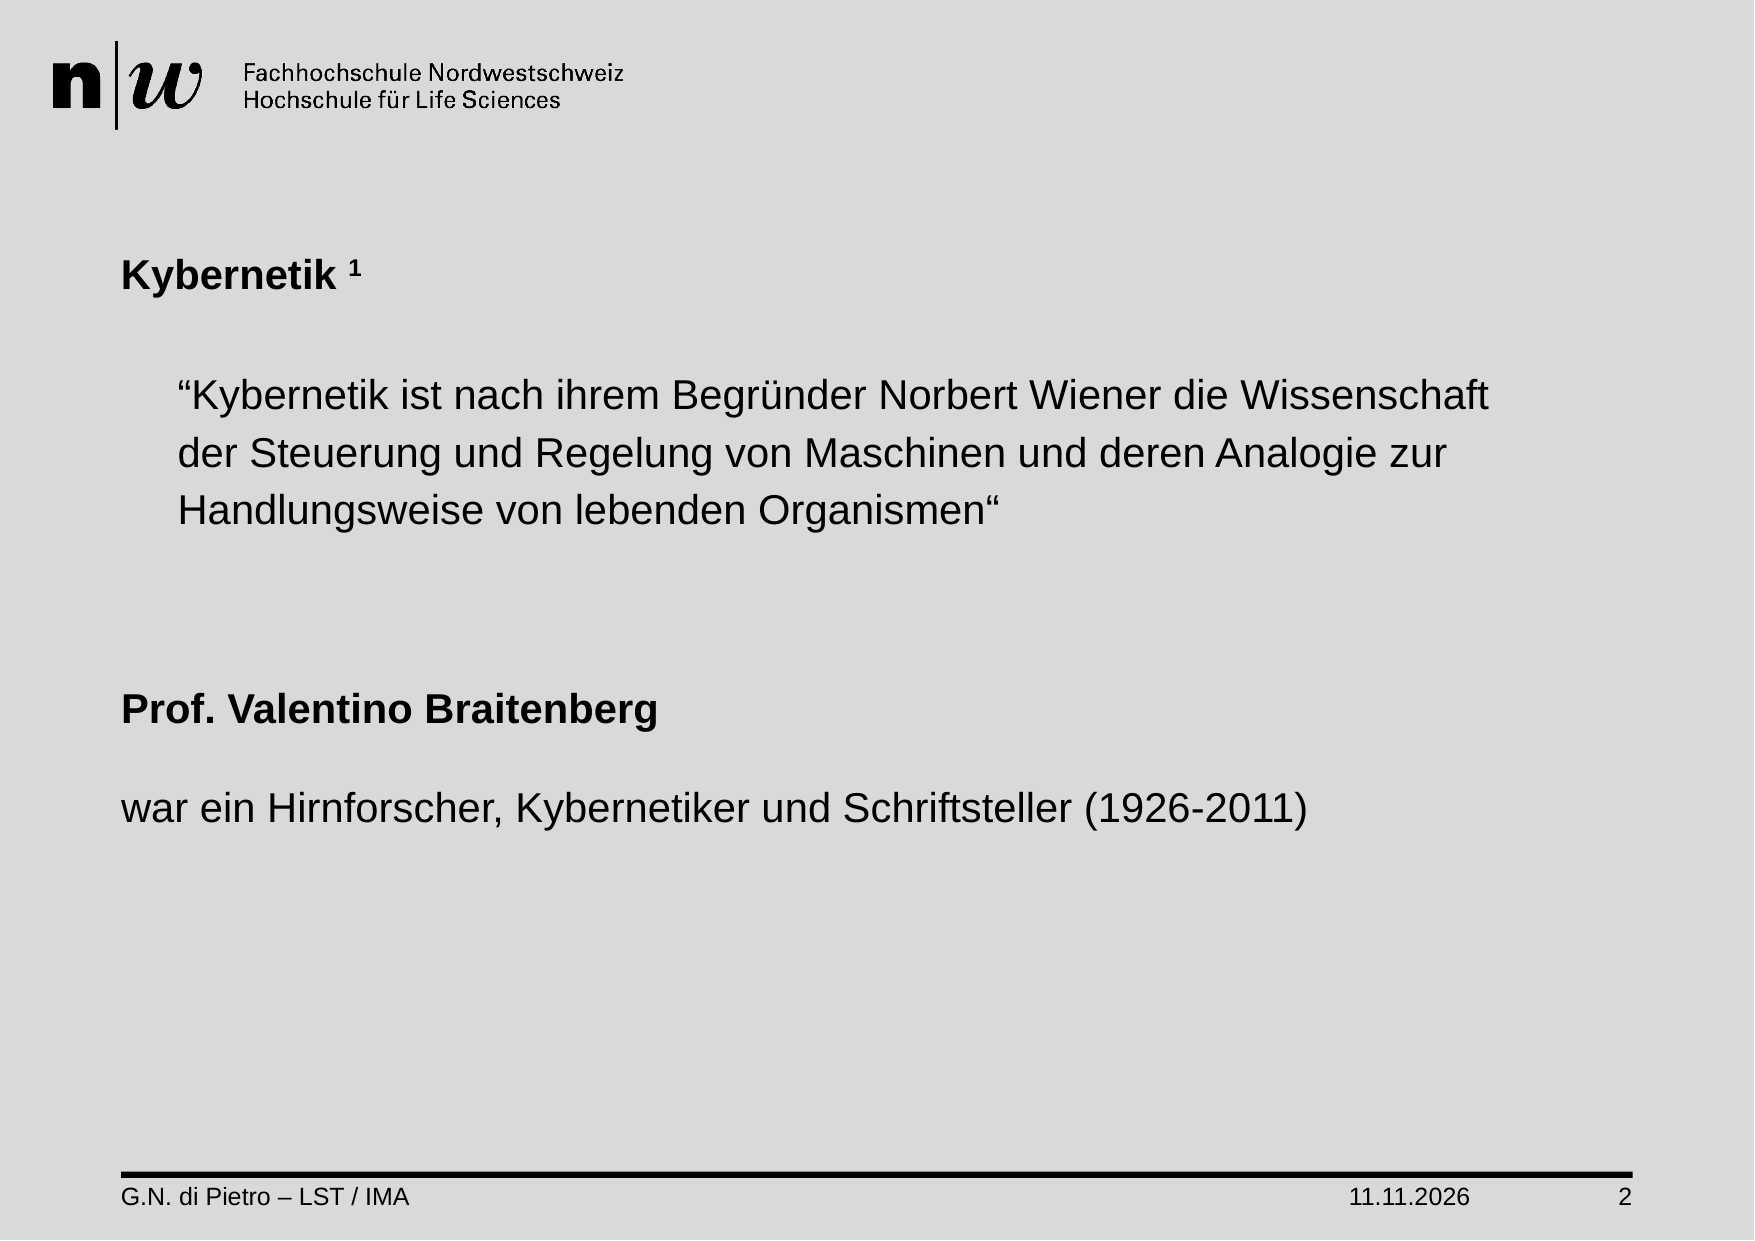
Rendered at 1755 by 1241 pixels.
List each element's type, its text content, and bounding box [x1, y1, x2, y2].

title Kybernetik 1 [120, 247, 1633, 307]
list “Kybernetik ist nach ihrem Begründer Norbert Wiener die Wissenschaft der Steuerung und Regelung von Maschinen und deren Analogie zur Handlungsweise von lebenden Organismen“ Prof. Valentino Braitenberg war ein Hirnforscher, Kybernetiker und Schriftsteller (1926-2011) [121, 360, 1633, 1093]
picture [53, 41, 623, 130]
slide_number 2 [1490, 1180, 1633, 1211]
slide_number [1349, 1180, 1490, 1211]
footer G.N. di Pietro – LST / IMA [120, 1180, 1349, 1211]
